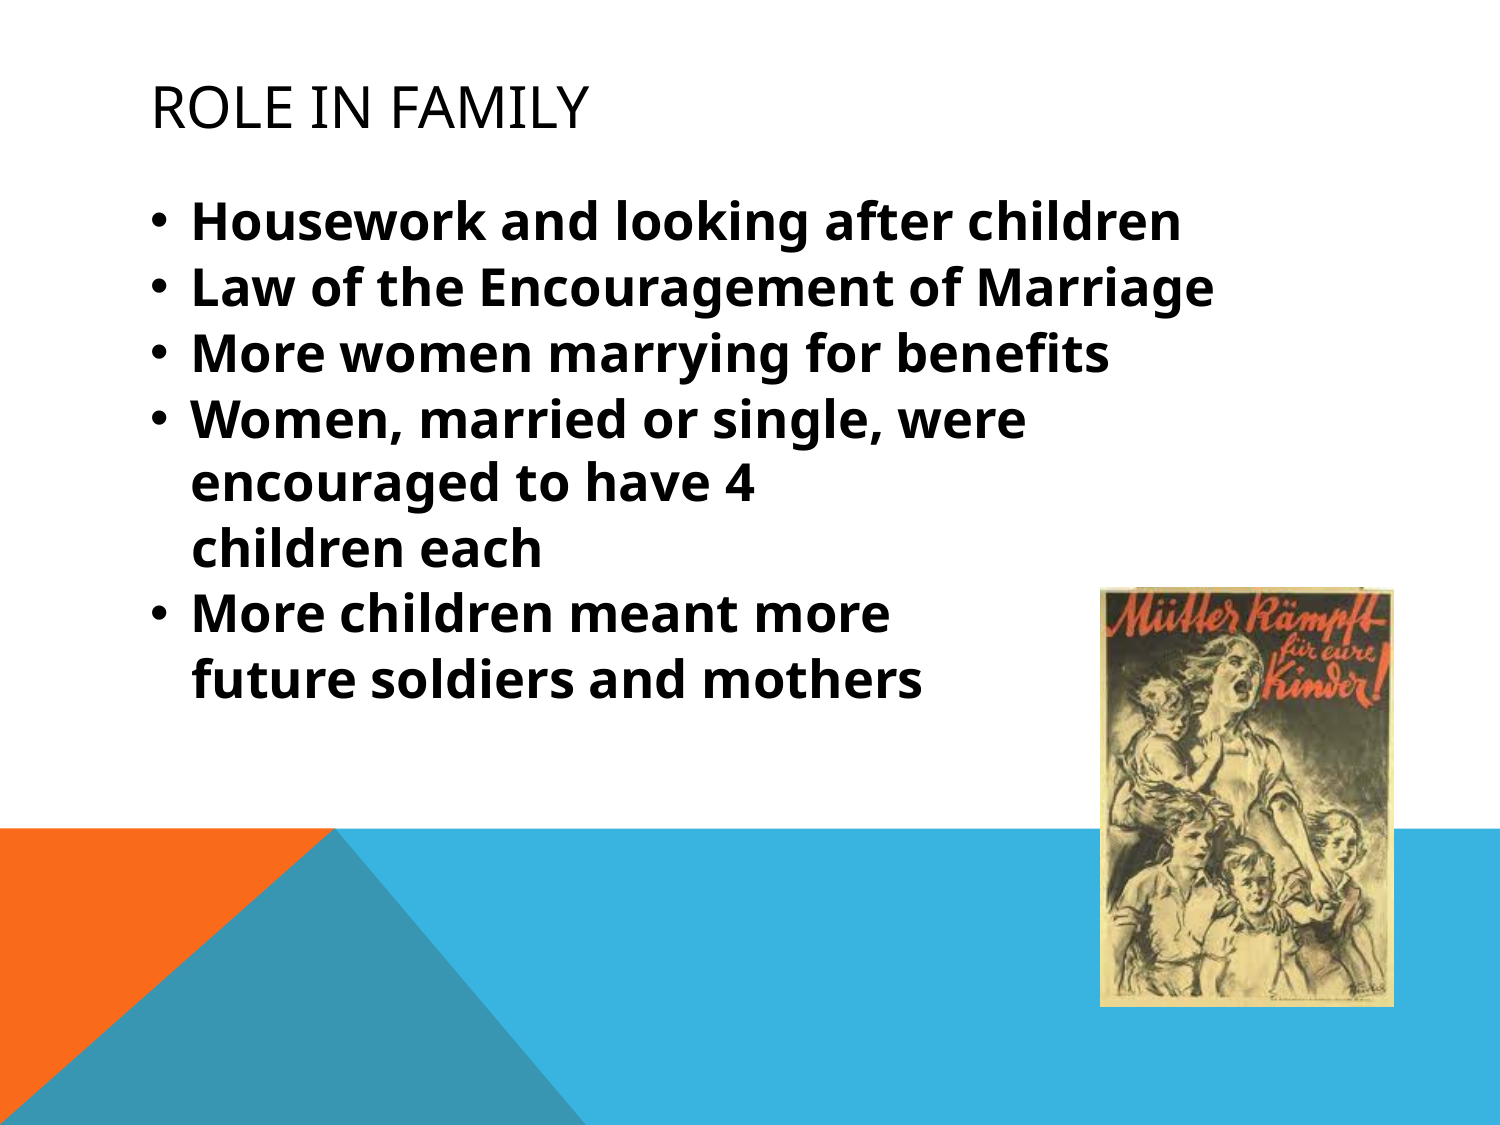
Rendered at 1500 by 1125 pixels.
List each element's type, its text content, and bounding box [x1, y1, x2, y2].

picture [1099, 587, 1394, 1007]
title Role in family [135, 60, 1369, 150]
list Housework and looking after children Law of the Encouragement of Marriage More women marrying for benefits Women, married or single, were encouraged to have 4 children each More children meant more future soldiers and mothers [135, 180, 1369, 768]
